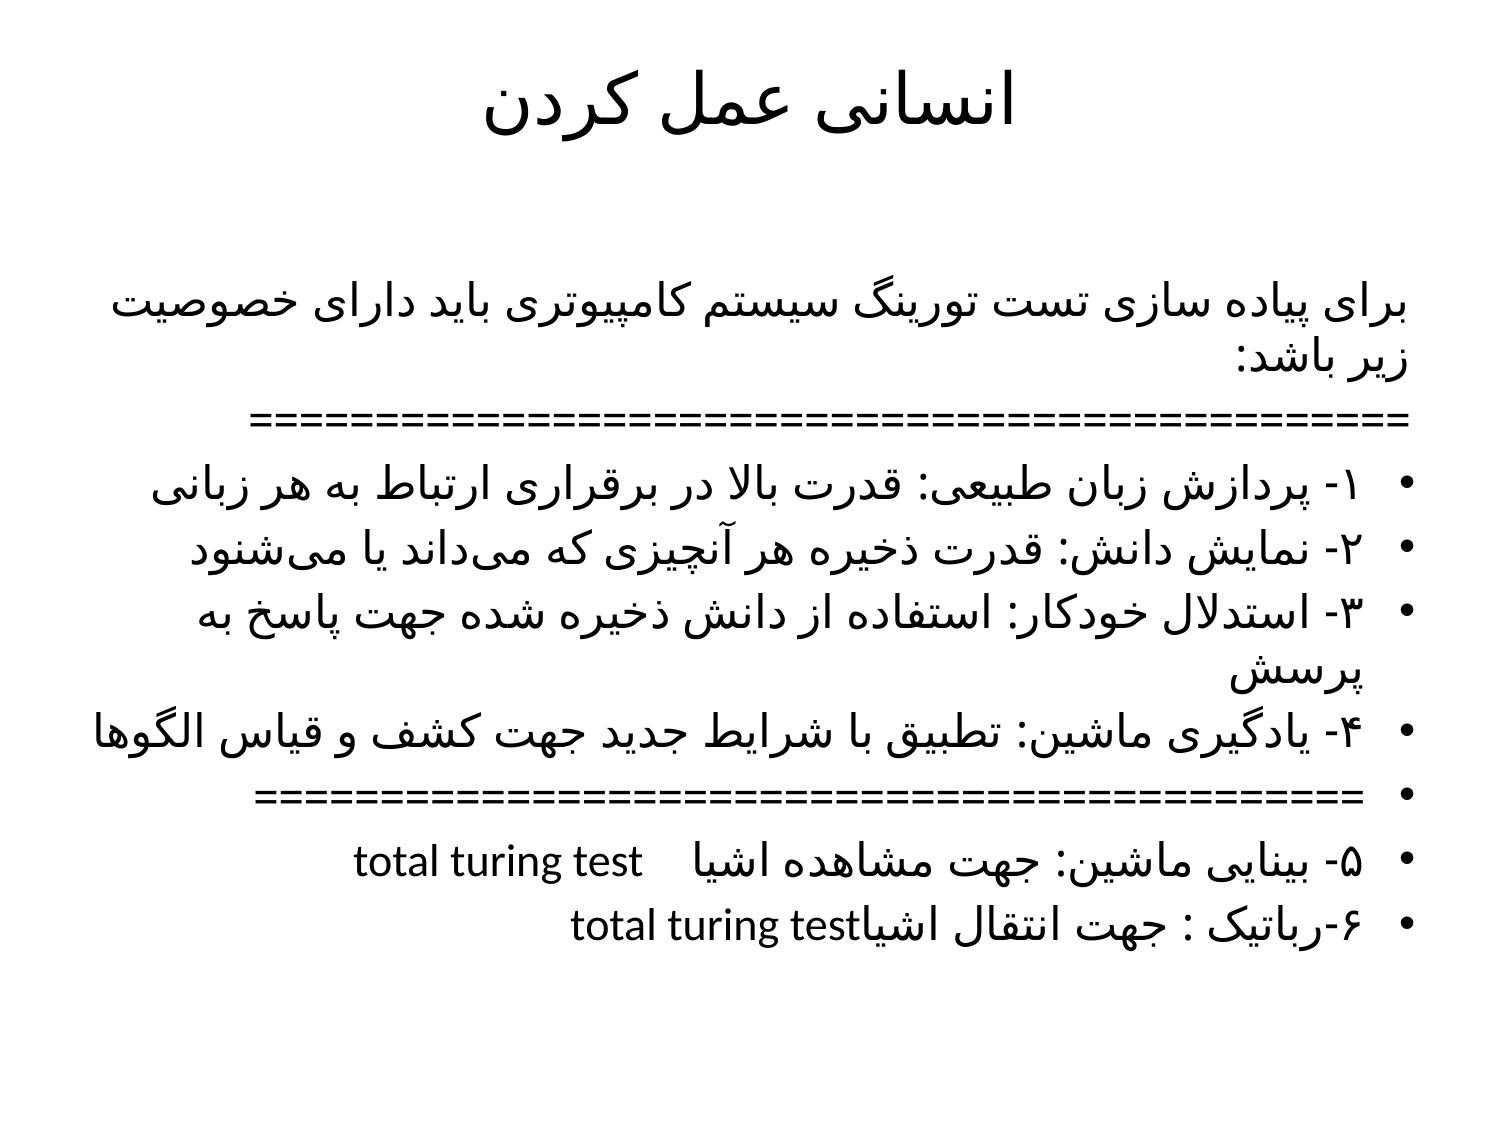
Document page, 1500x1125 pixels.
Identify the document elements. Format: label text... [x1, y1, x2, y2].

list برای پیاده سازی تست تورینگ سیستم کامپیوتری باید دارای خصوصیت زیر باشد: ============================================== ۱- پردازش زبان طبیعی: قدرت بالا در برقراری ارتباط به هر زبانی ۲- نمایش دانش: قدرت ذخیره هر آنچیزی که می‌داند یا می‌شنود ۳- استدلال خودکار: استفاده از دانش ذخیره شده جهت پاسخ به پرسش ۴- یادگیری ماشین: تطبیق با شرایط جدید جهت کشف و قیاس الگوها ============================================ ۵- بینایی ماشین: جهت مشاهده اشیا total turing test ۶-رباتیک : جهت انتقال اشیاtotal turing test [75, 262, 1425, 1005]
title انسانی‌ عمل کردن [75, 45, 1425, 233]
